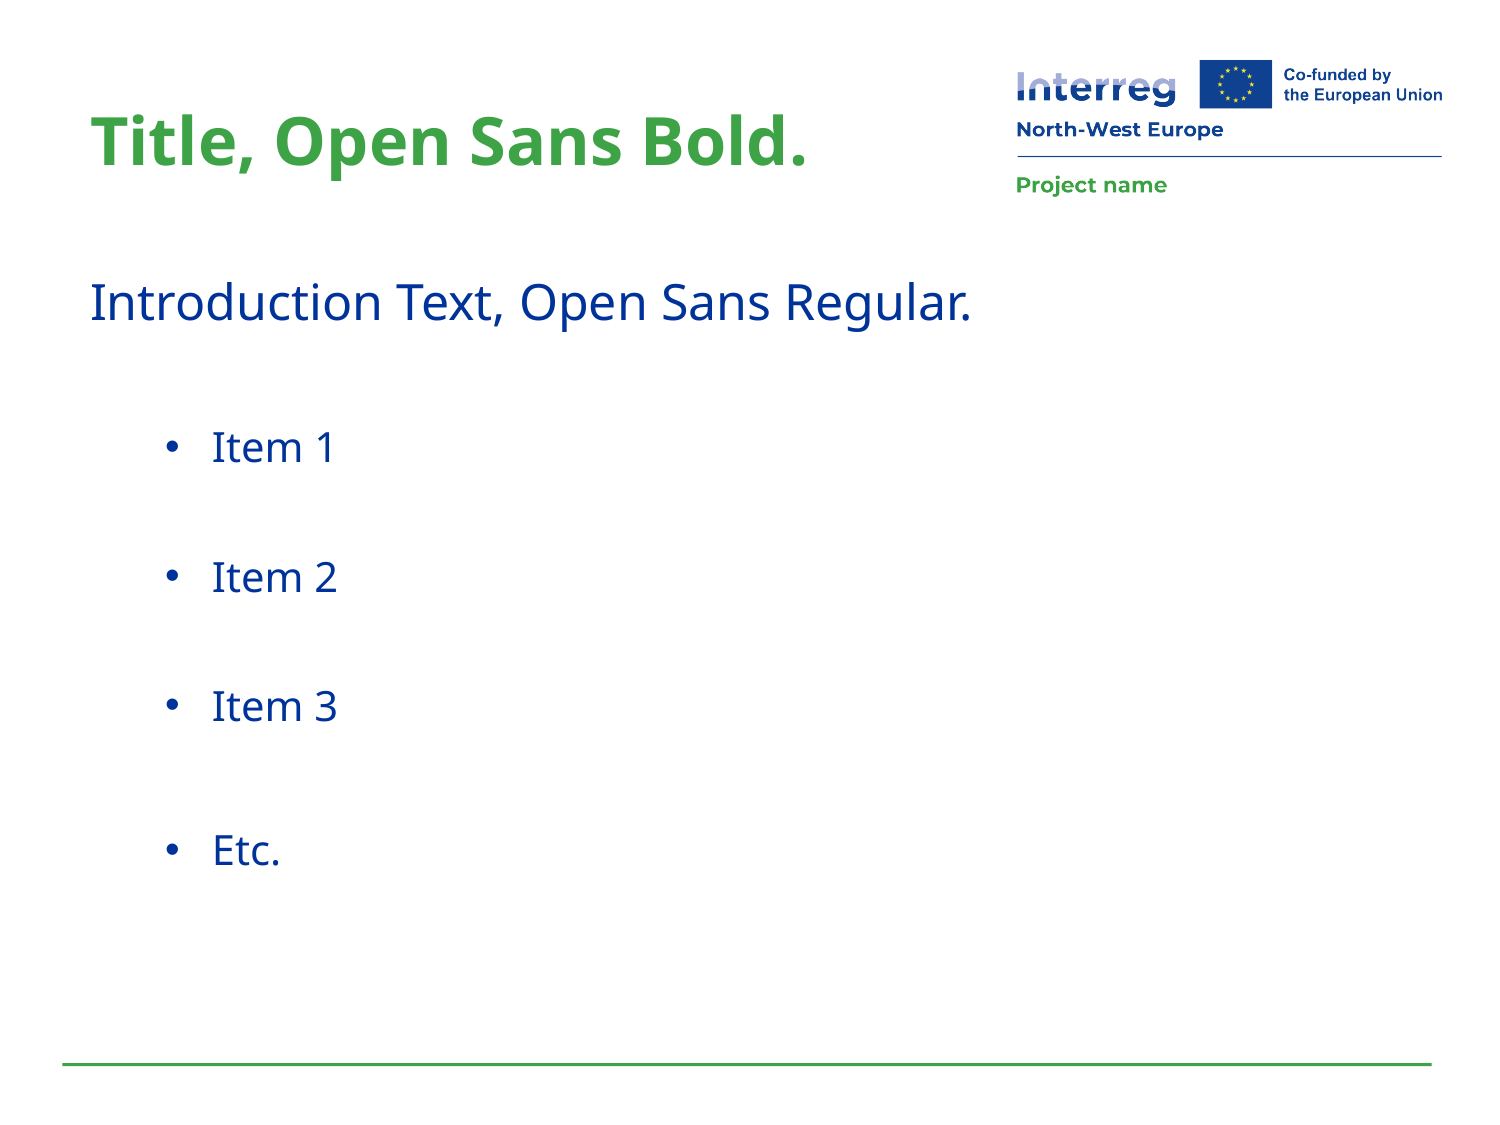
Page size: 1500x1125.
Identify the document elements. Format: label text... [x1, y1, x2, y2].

picture [958, 0, 1500, 252]
list Introduction Text, Open Sans Regular. Item 1 Item 2 Item 3 Etc. [75, 262, 1425, 1005]
title Title, Open Sans Bold. [75, 45, 961, 233]
